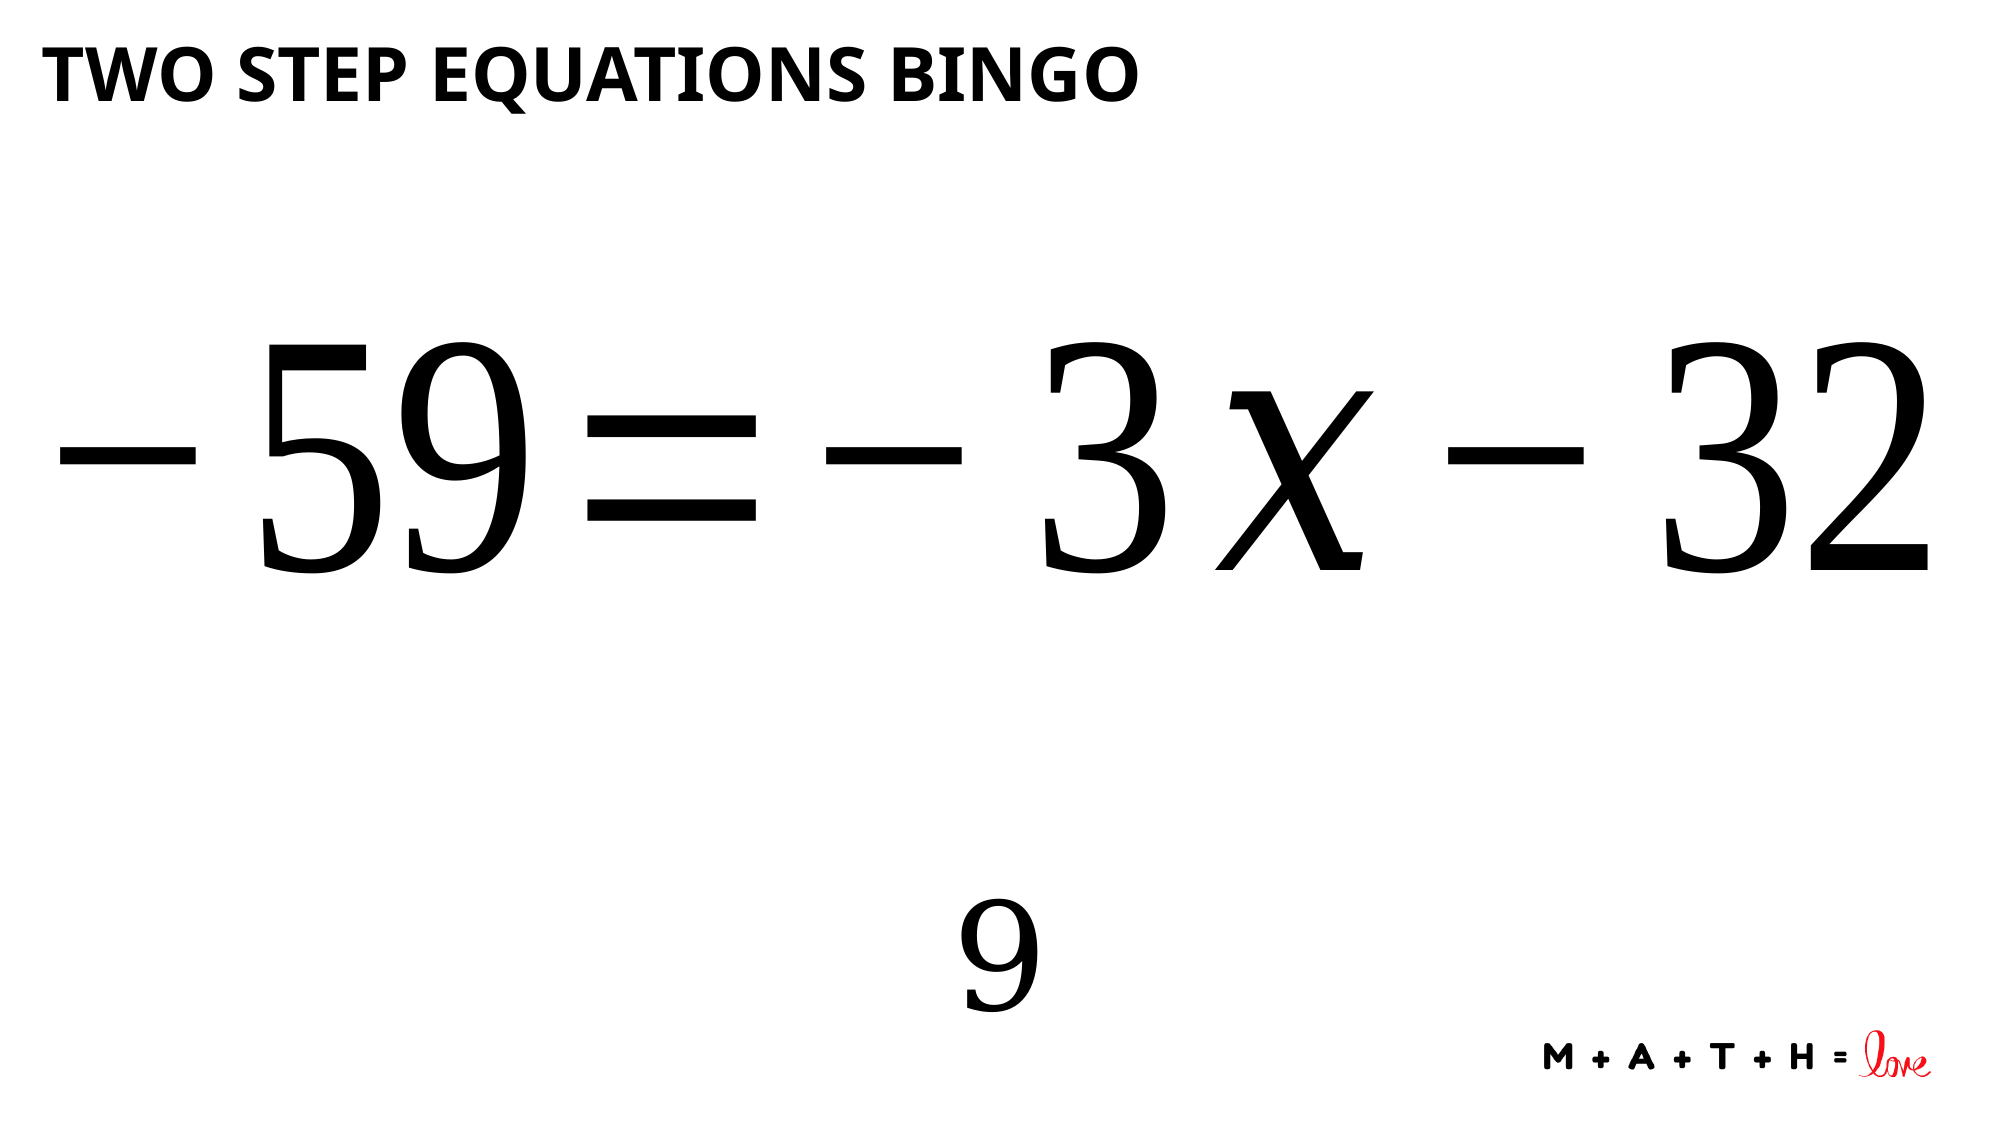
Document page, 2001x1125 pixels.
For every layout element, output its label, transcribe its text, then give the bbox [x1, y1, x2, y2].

picture [1528, 1026, 1941, 1082]
text_box 9 [894, 928, 1106, 972]
text_box TWO STEP EQUATIONS BINGO [27, 18, 1323, 124]
